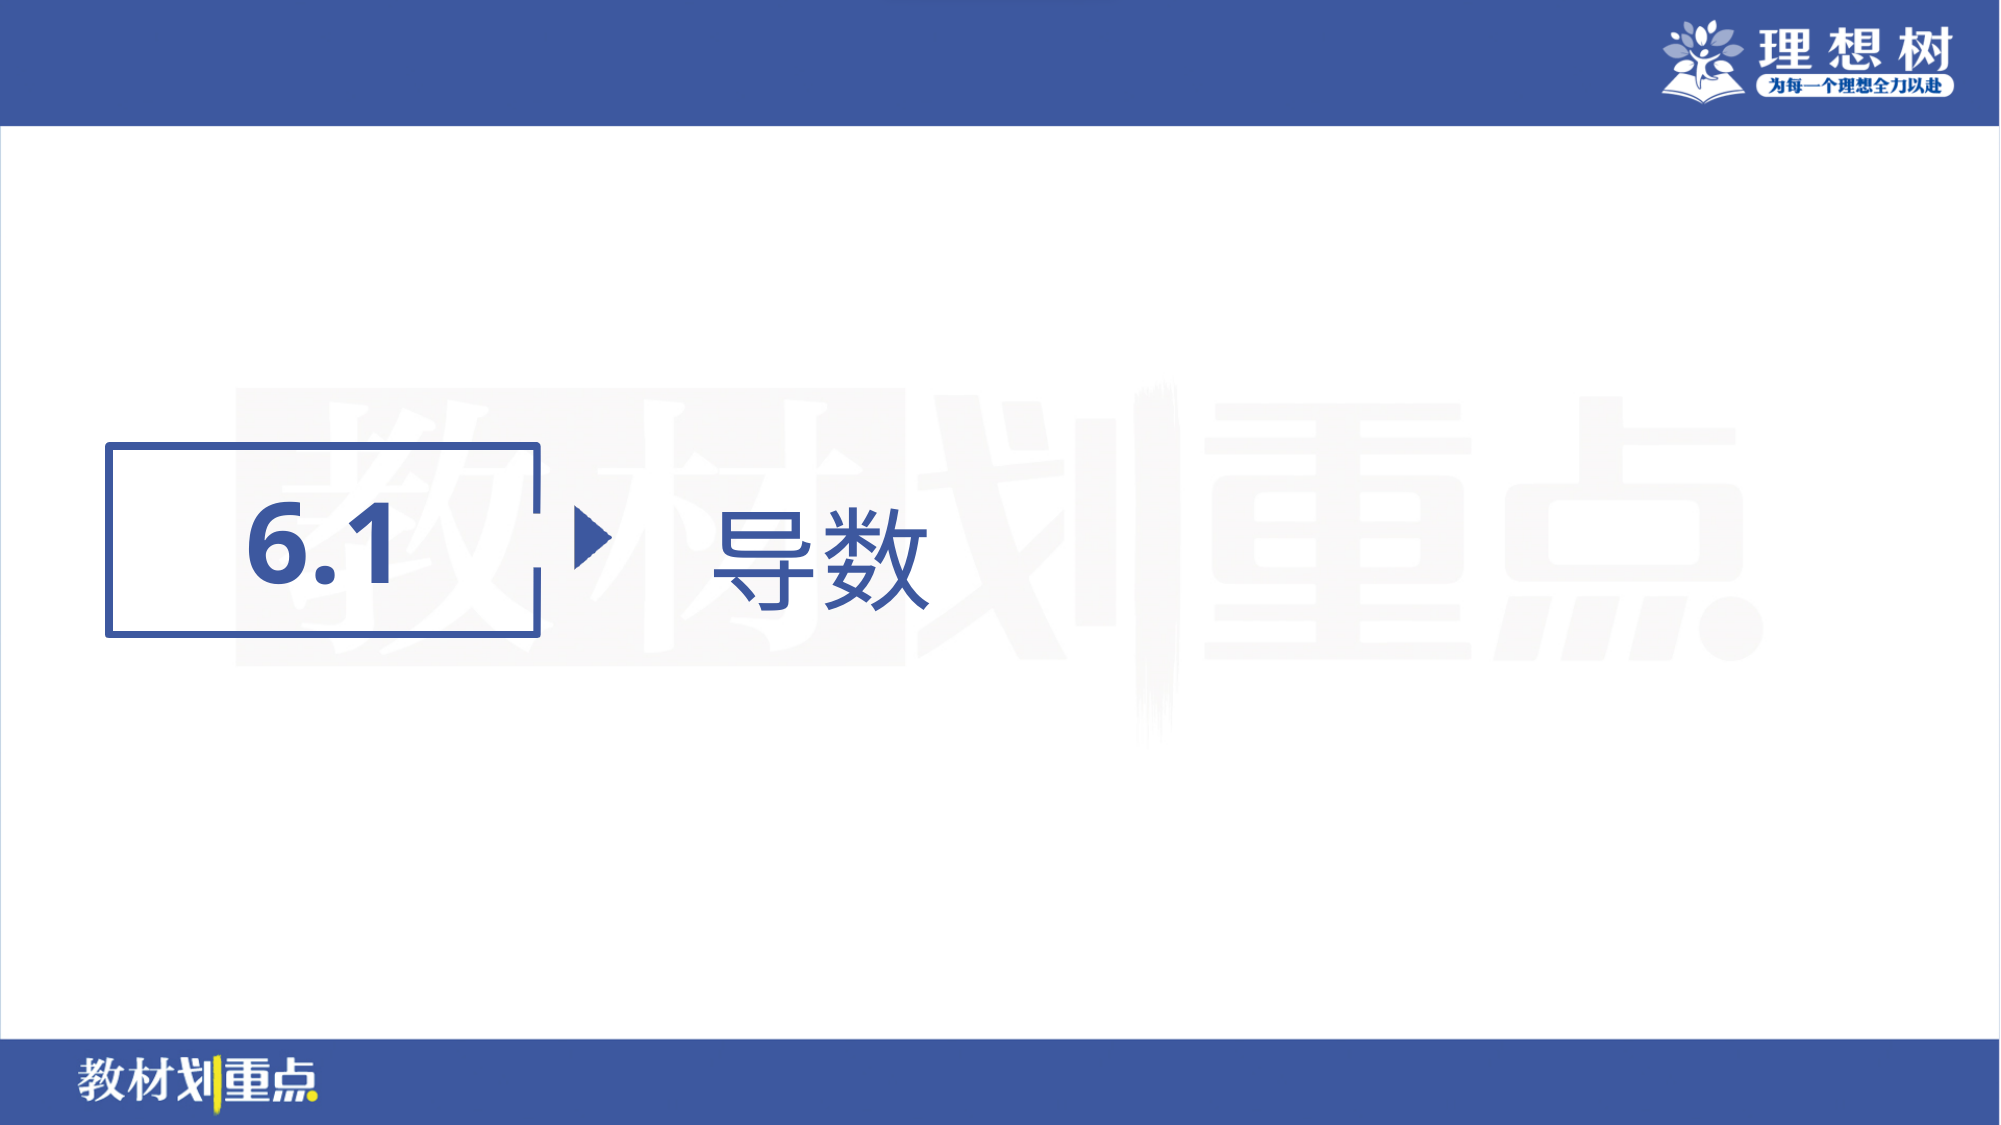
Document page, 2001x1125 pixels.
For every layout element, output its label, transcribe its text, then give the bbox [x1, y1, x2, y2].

picture [0, 0, 2000, 1125]
text_box 导数 [708, 424, 1967, 635]
